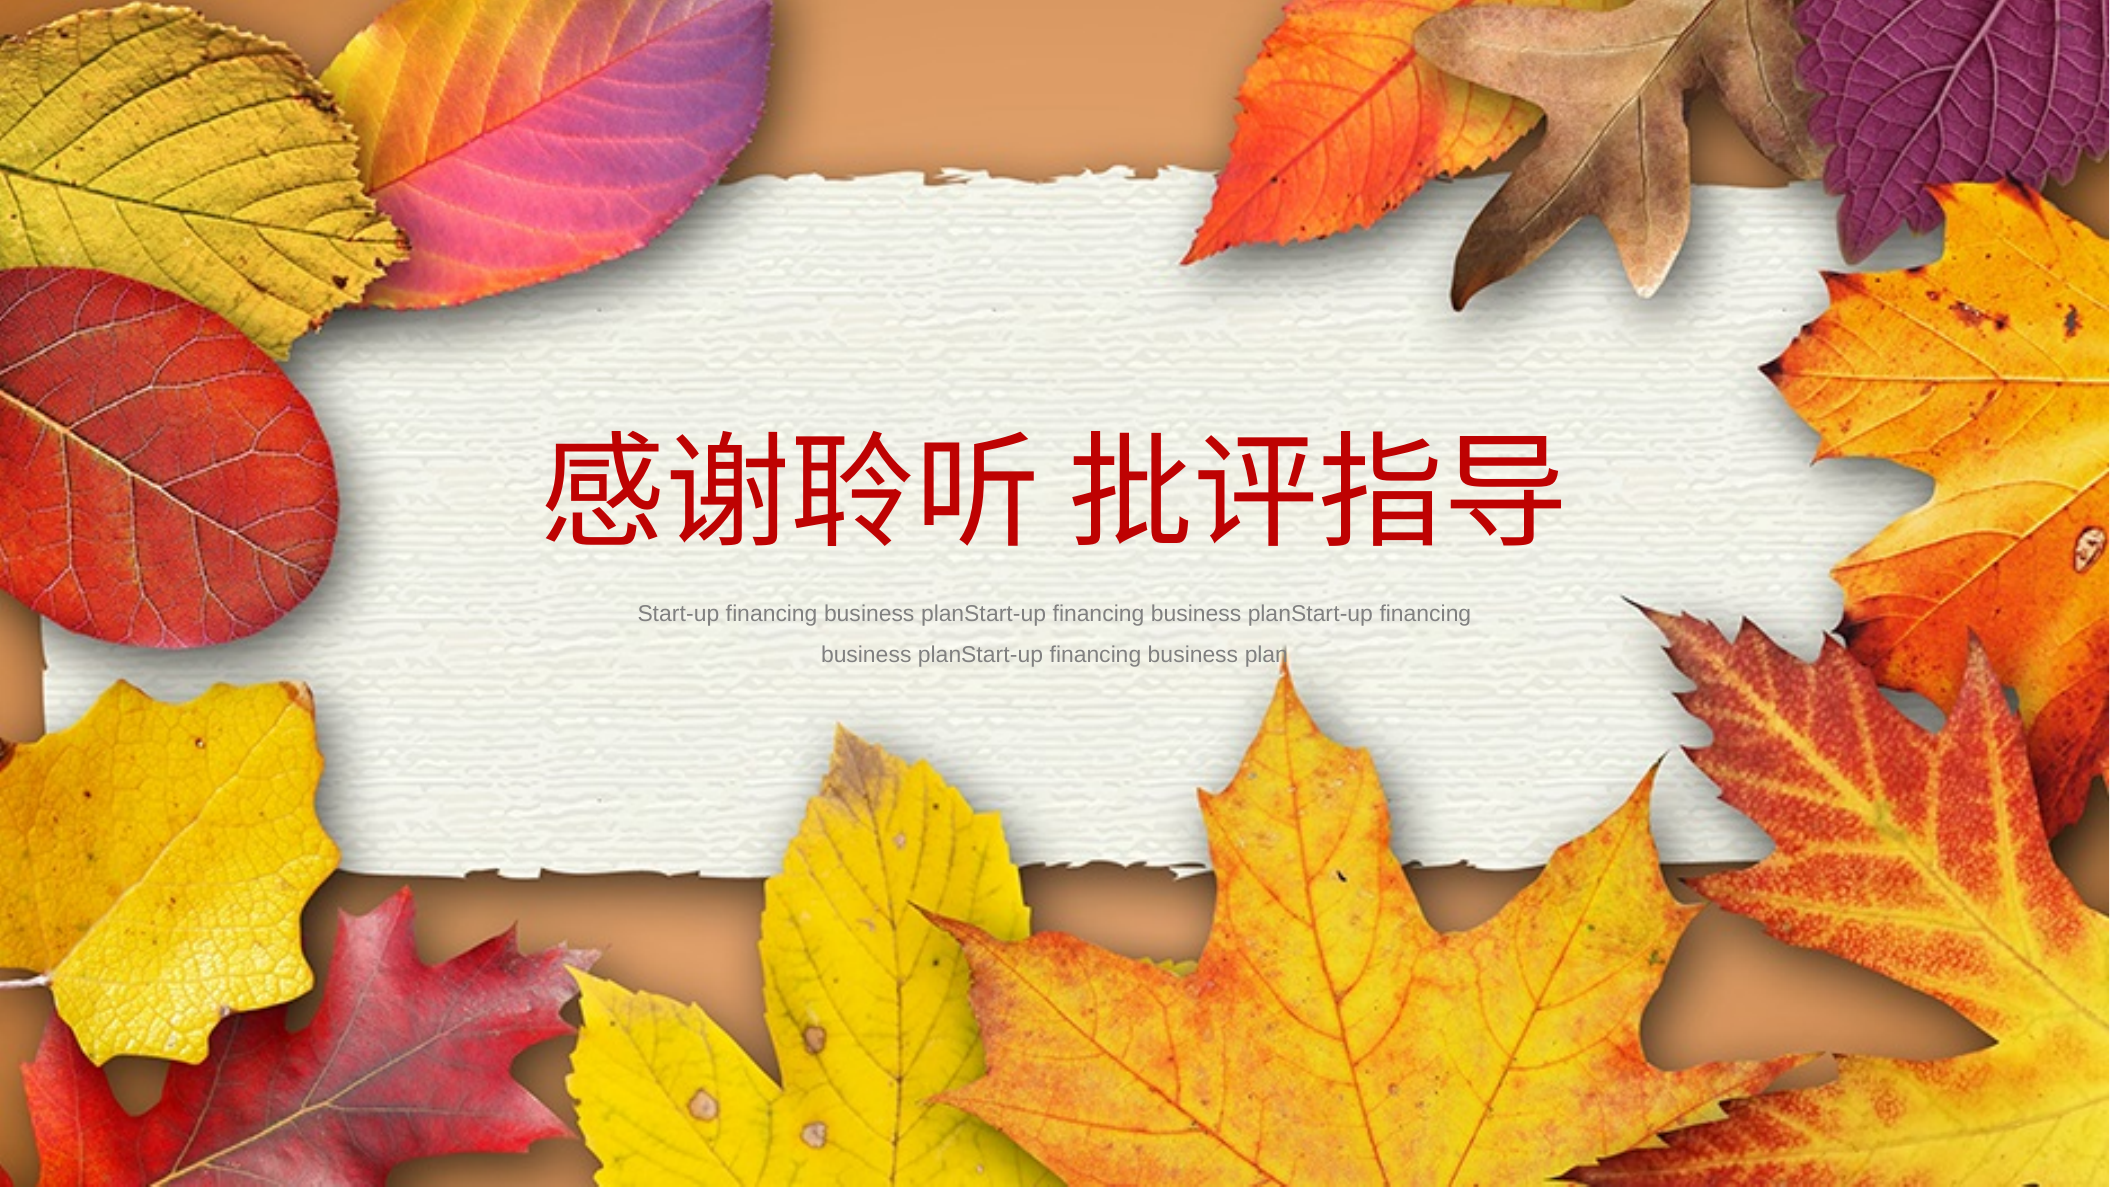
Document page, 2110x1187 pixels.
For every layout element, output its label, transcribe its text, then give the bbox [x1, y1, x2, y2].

text_box 感谢聆听 批评指导 [347, 404, 1762, 569]
text_box [0, 0, 2110, 1187]
text_box Start-up financing business planStart-up financing business planStart-up financing business planStart-up financing business plan [599, 577, 1510, 716]
